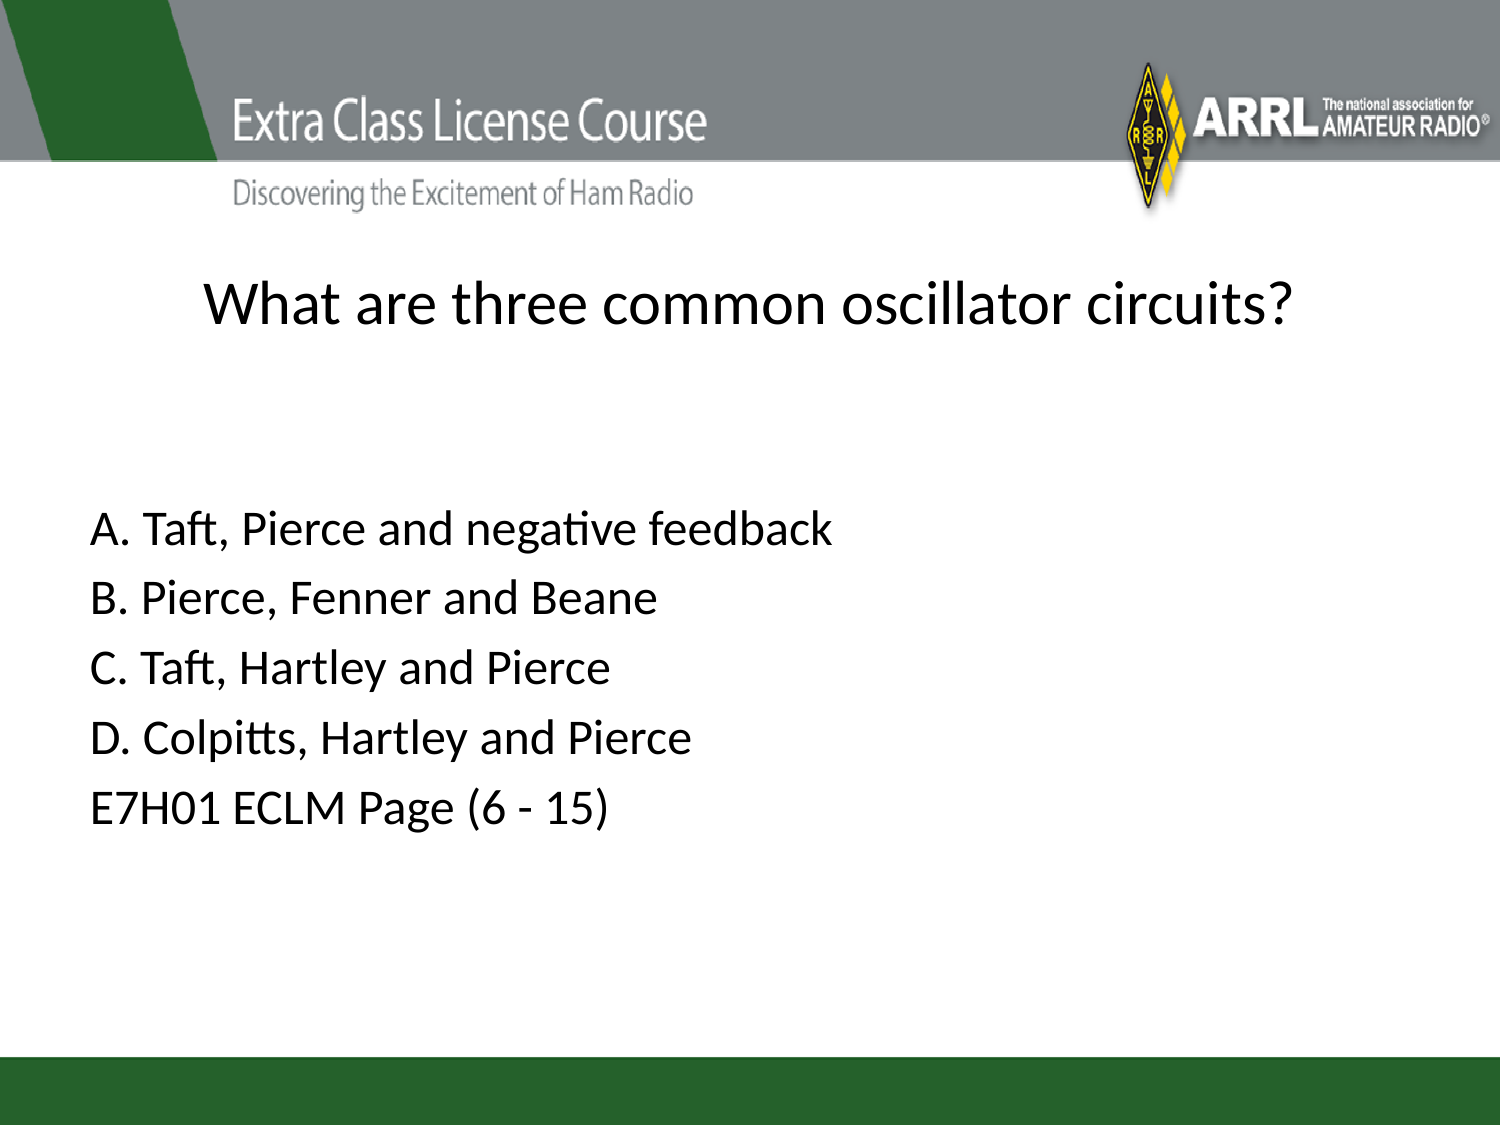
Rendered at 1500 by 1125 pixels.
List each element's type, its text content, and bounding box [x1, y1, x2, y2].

list A. Taft, Pierce and negative feedback B. Pierce, Fenner and Beane C. Taft, Hartley and Pierce D. Colpitts, Hartley and Pierce E7H01 ECLM Page (6 - 15) [75, 487, 1425, 1005]
picture [0, 0, 1500, 1125]
title What are three common oscillator circuits? [75, 254, 1425, 435]
